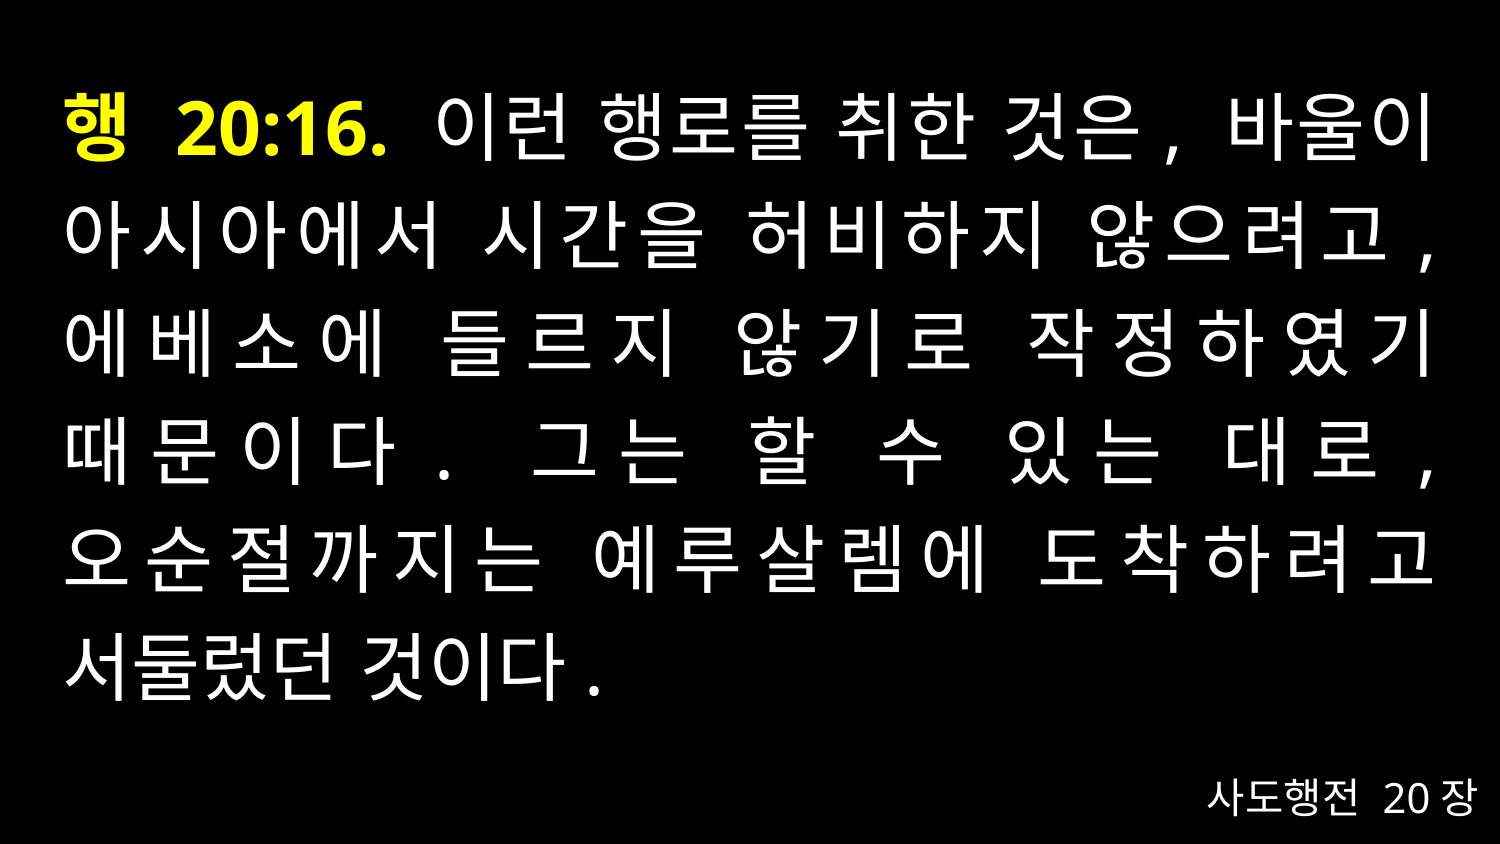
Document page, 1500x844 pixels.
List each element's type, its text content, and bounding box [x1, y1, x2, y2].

subtitle 사도행전 20장 [916, 770, 1500, 844]
title 행 20:16. 이런 행로를 취한 것은, 바울이 아시아에서 시간을 허비하지 않으려고, 에베소에 들르지 않기로 작정하였기 때문이다. 그는 할 수 있는 대로, 오순절까지는 예루살렘에 도착하려고 서둘렀던 것이다. [0, 0, 1500, 844]
